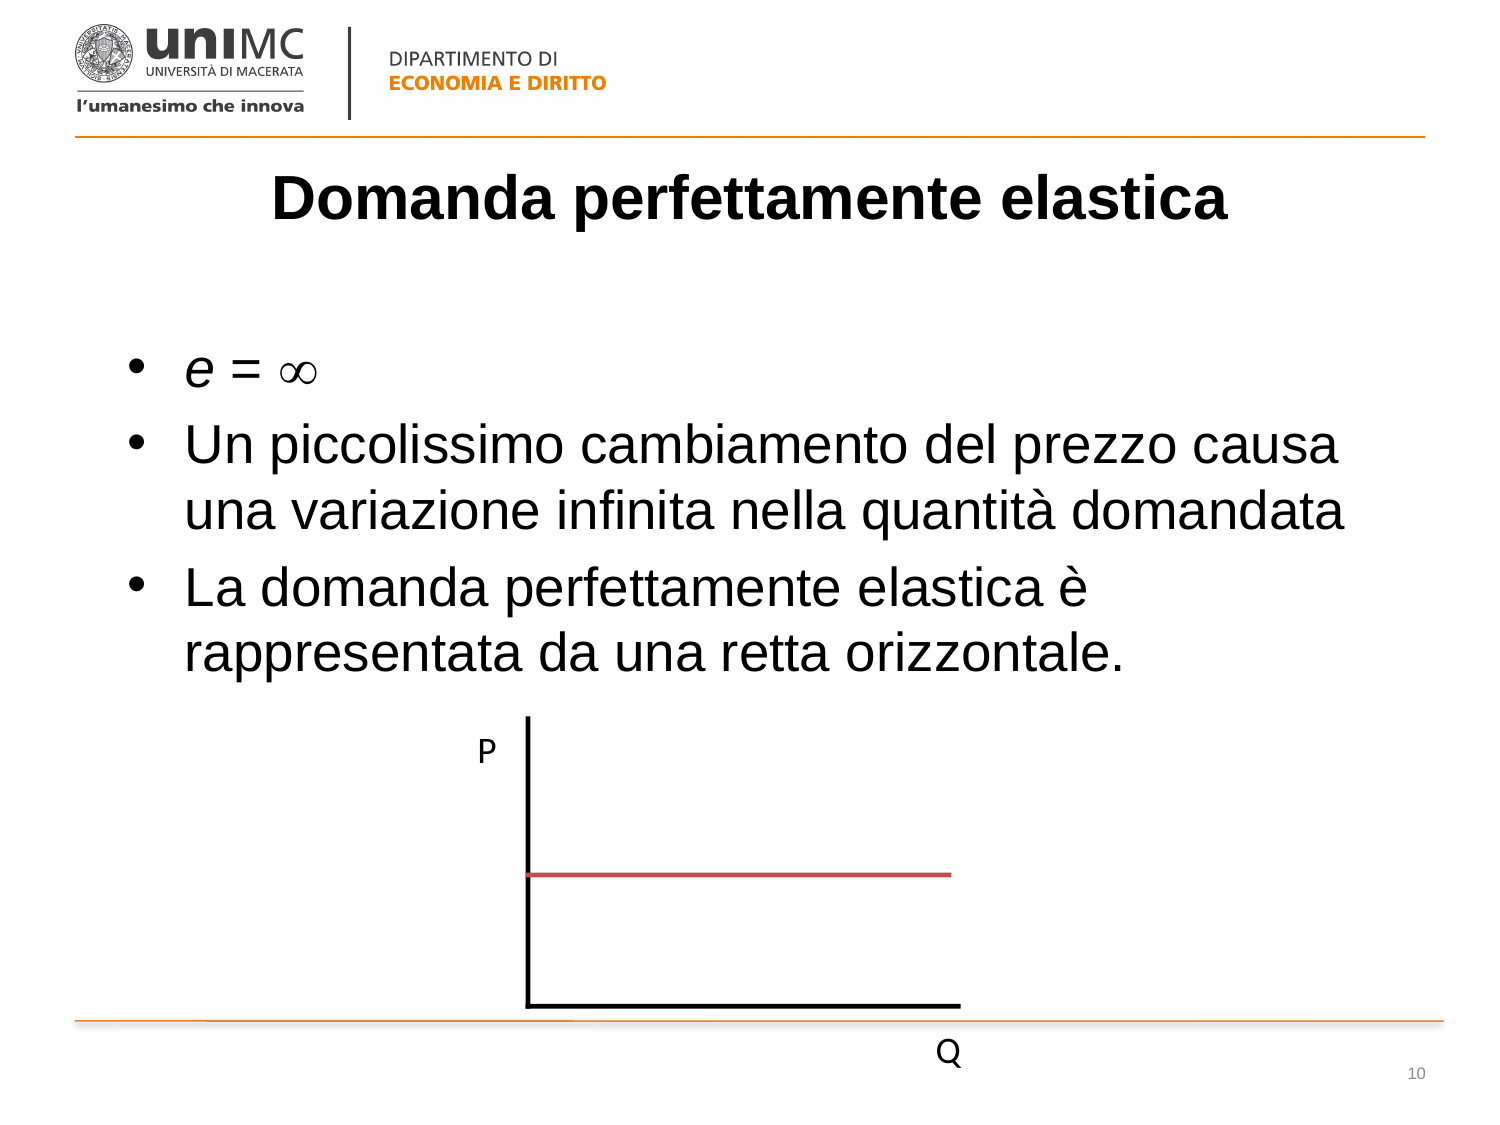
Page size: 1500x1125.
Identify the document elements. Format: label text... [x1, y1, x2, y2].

list e =  Un piccolissimo cambiamento del prezzo causa una variazione infinita nella quantità domandata La domanda perfettamente elastica è rappresentata da una retta orizzontale. [112, 324, 1388, 732]
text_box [462, 718, 1021, 1094]
title Domanda perfettamente elastica [75, 149, 1425, 241]
picture [75, 24, 1425, 138]
slide_number 10 [1091, 1042, 1442, 1103]
